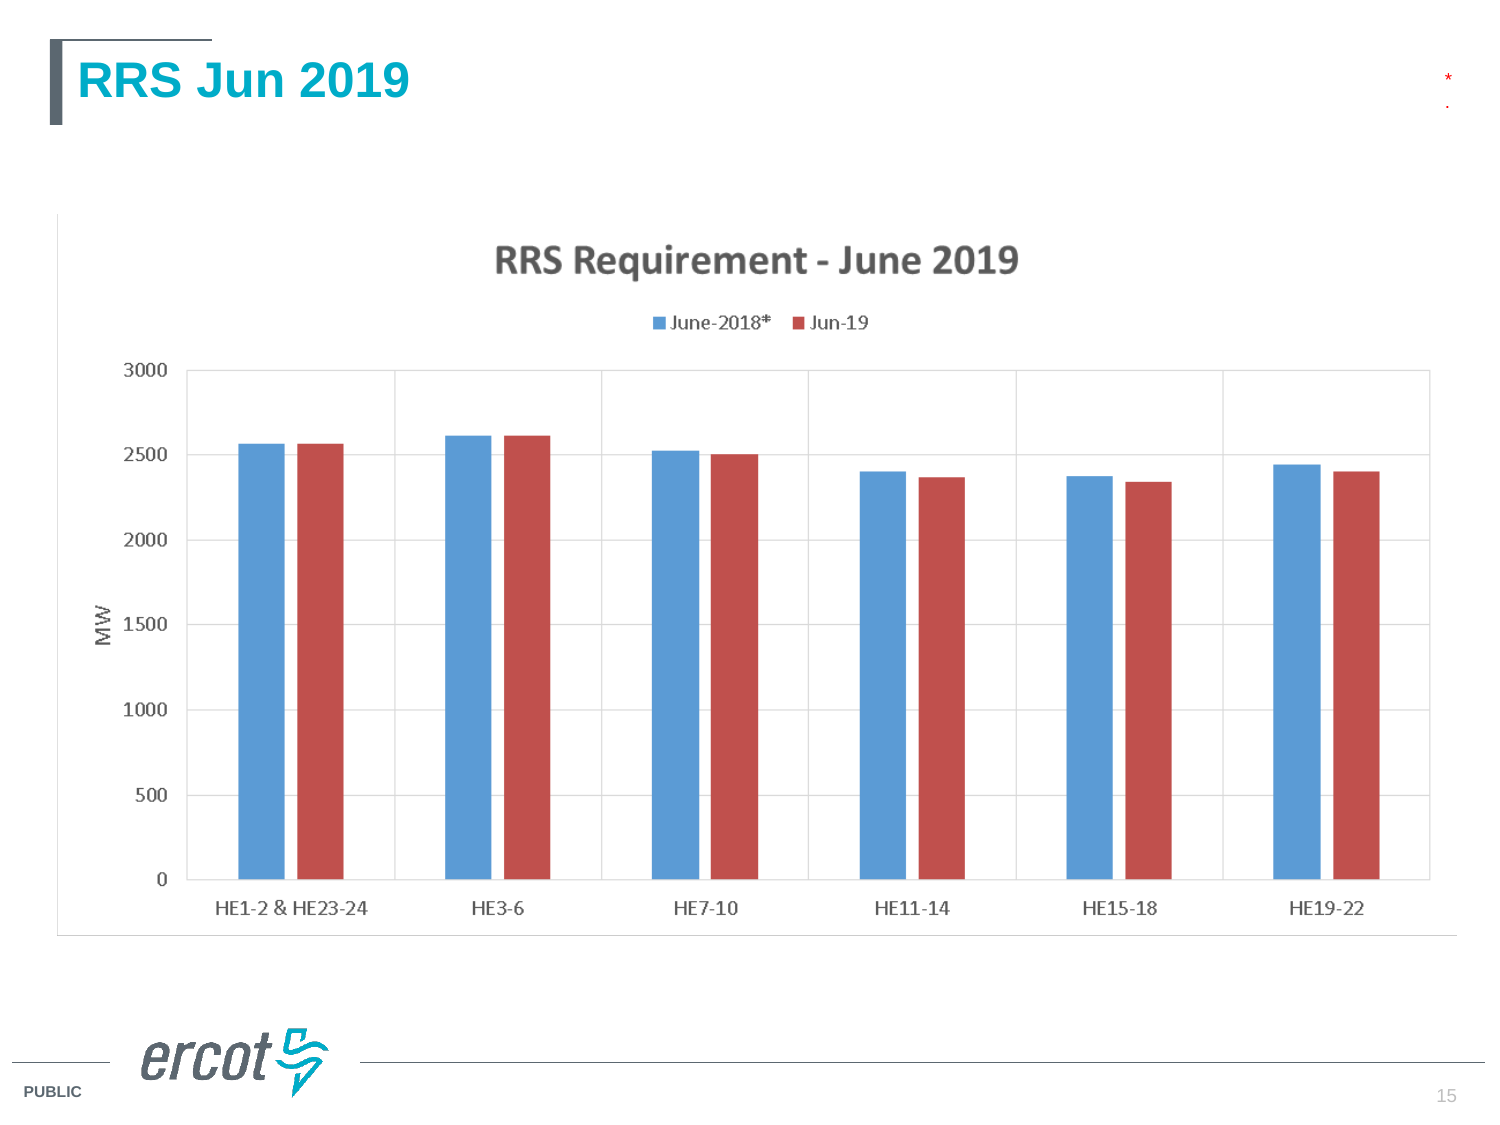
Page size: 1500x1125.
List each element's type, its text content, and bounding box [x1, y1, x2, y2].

title RRS Jun 2019 [62, 39, 1450, 125]
text_box *. [1430, 60, 1470, 105]
picture [137, 1024, 332, 1100]
picture [56, 214, 1457, 937]
